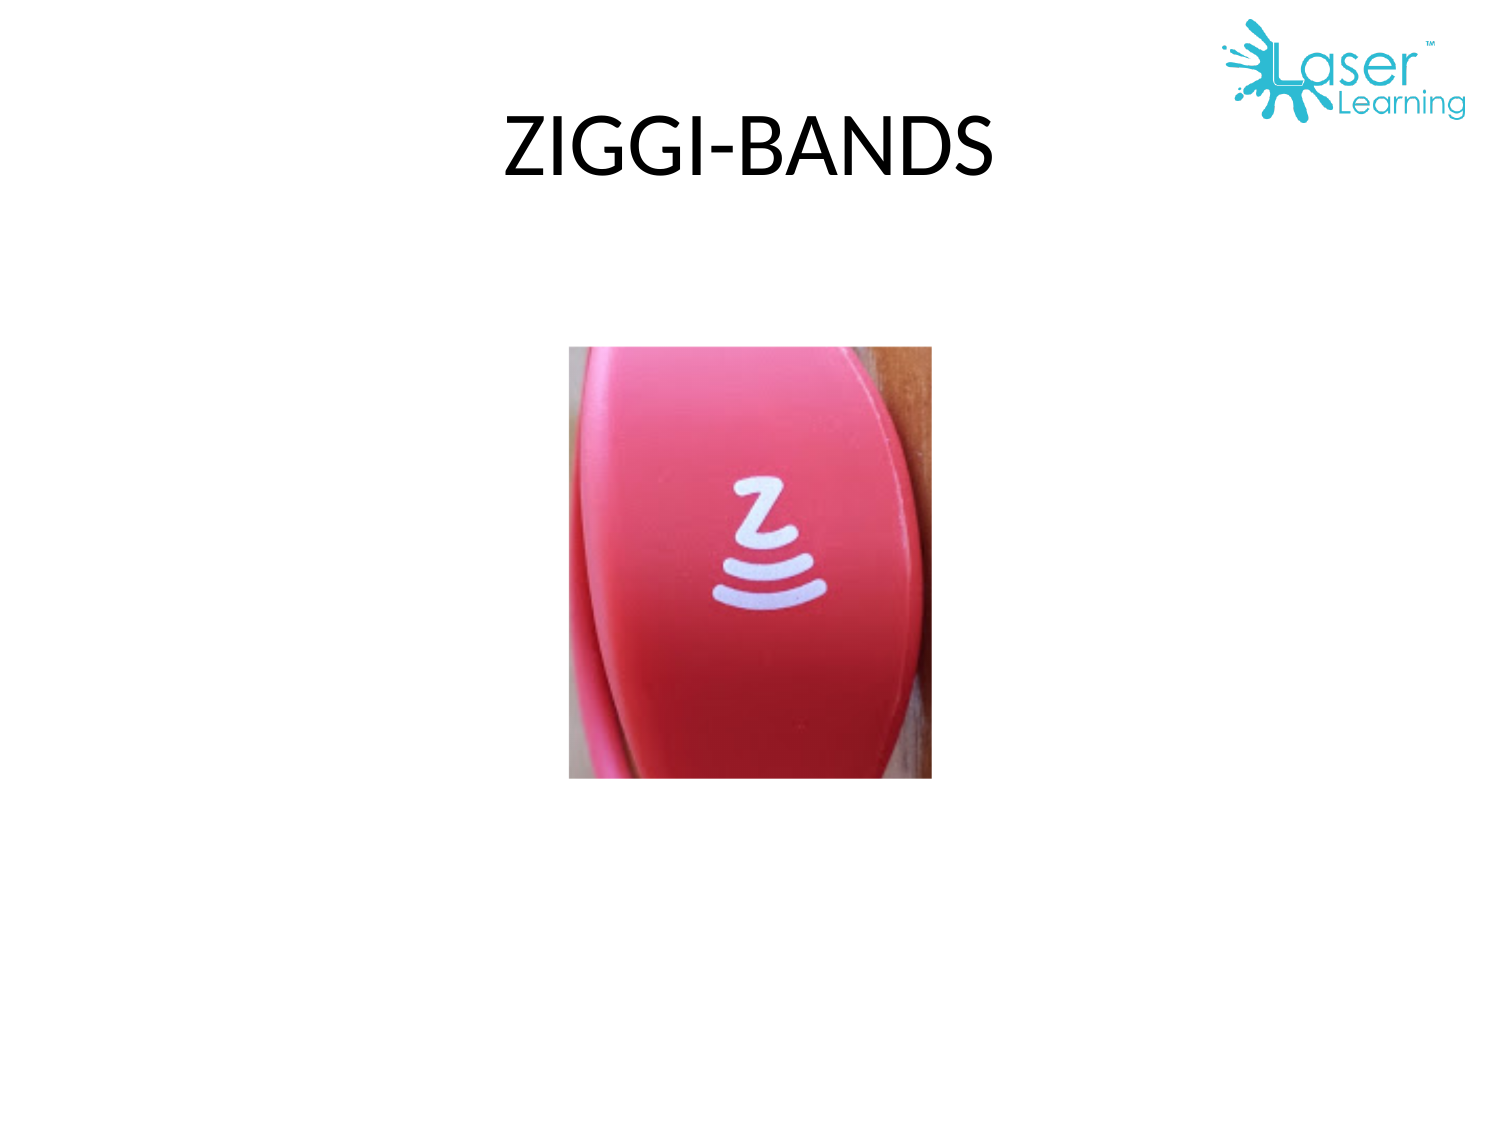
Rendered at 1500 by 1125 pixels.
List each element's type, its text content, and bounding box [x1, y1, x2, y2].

text_box ZIGGI-BANDS [74, 45, 1425, 233]
picture [534, 347, 966, 778]
picture [1222, 19, 1465, 123]
